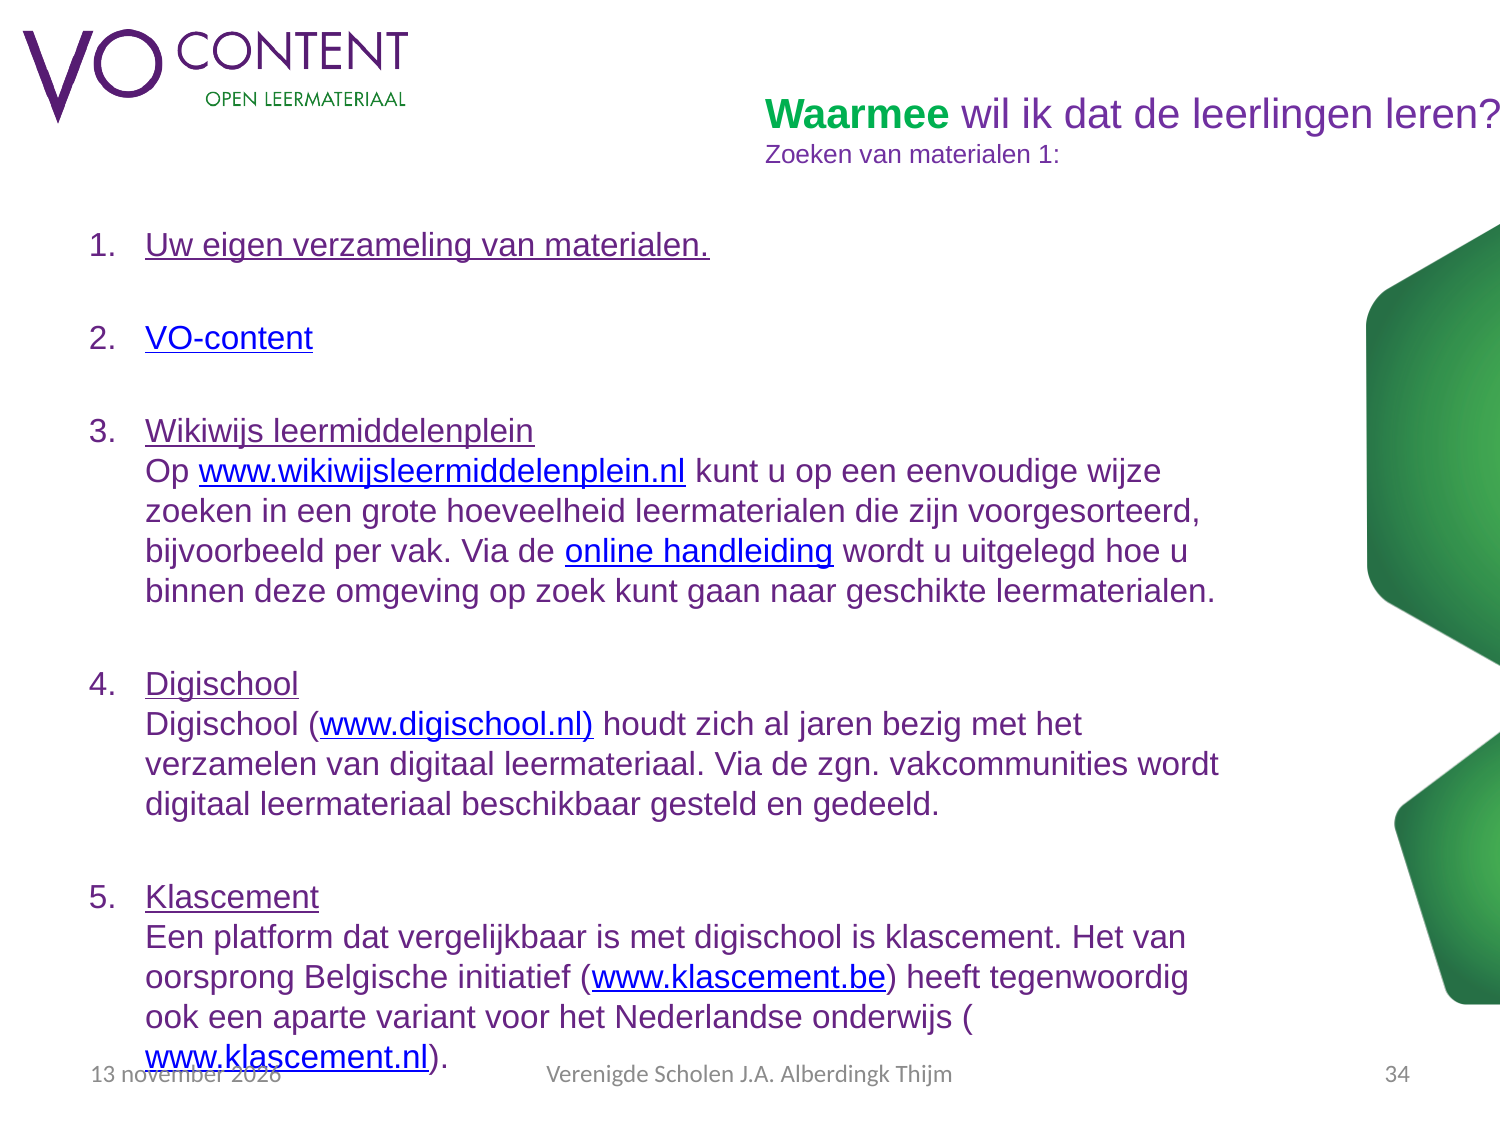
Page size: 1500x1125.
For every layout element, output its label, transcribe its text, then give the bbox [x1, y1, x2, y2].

picture [1366, 222, 1500, 1005]
picture [22, 29, 408, 124]
title Waarmee wil ik dat de leerlingen leren? Zoeken van materialen 1: [750, 78, 1500, 178]
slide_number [75, 1042, 425, 1103]
footer Verenigde Scholen J.A. Alberdingk Thijm [512, 1042, 988, 1103]
slide_number 34 [1074, 1042, 1425, 1103]
list Uw eigen verzameling van materialen. VO-content Wikiwijs leermiddelenplein Op www.wikiwijsleermiddelenplein.nl kunt u op een eenvoudige wijze zoeken in een grote hoeveelheid leermaterialen die zijn voorgesorteerd, bijvoorbeeld per vak. Via de online handleiding wordt u uitgelegd hoe u binnen deze omgeving op zoek kunt gaan naar geschikte leermaterialen. Digischool Digischool (www.digischool.nl) houdt zich al jaren bezig met het verzamelen van digitaal leermateriaal. Via de zgn. vakcommunities wordt digitaal leermateriaal beschikbaar gesteld en gedeeld. Klascement Een platform dat vergelijkbaar is met digischool is klascement. Het van oorsprong Belgische initiatief (www.klascement.be) heeft tegenwoordig ook een aparte variant voor het Nederlandse onderwijs (www.klascement.nl). [74, 215, 1239, 1065]
